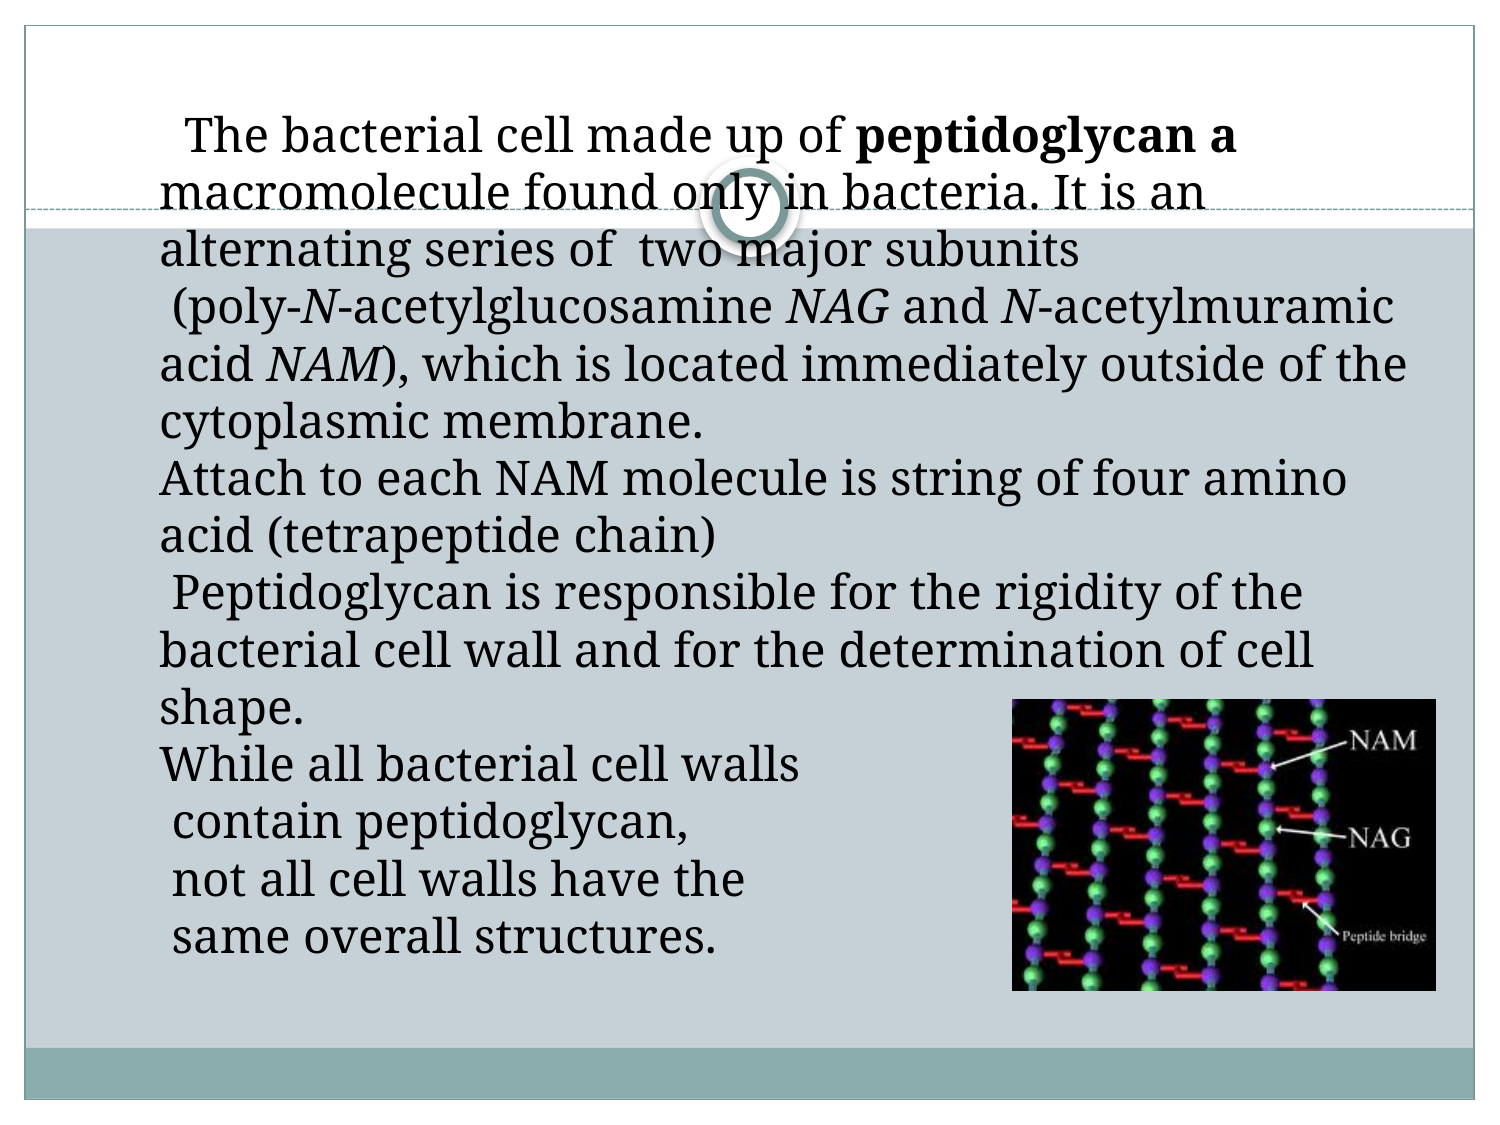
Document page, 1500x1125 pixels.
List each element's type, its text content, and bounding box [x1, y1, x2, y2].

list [1012, 699, 1437, 991]
title The bacterial cell made up of peptidoglycan a macromolecule found only in bacteria. It is an alternating series of two major subunits (poly-N-acetylglucosamine NAG and N-acetylmuramic acid NAM), which is located immediately outside of the cytoplasmic membrane. Attach to each NAM molecule is string of four amino acid (tetrapeptide chain) Peptidoglycan is responsible for the rigidity of the bacterial cell wall and for the determination of cell shape. While all bacterial cell walls contain peptidoglycan, not all cell walls have the same overall structures. [75, 0, 1425, 1125]
